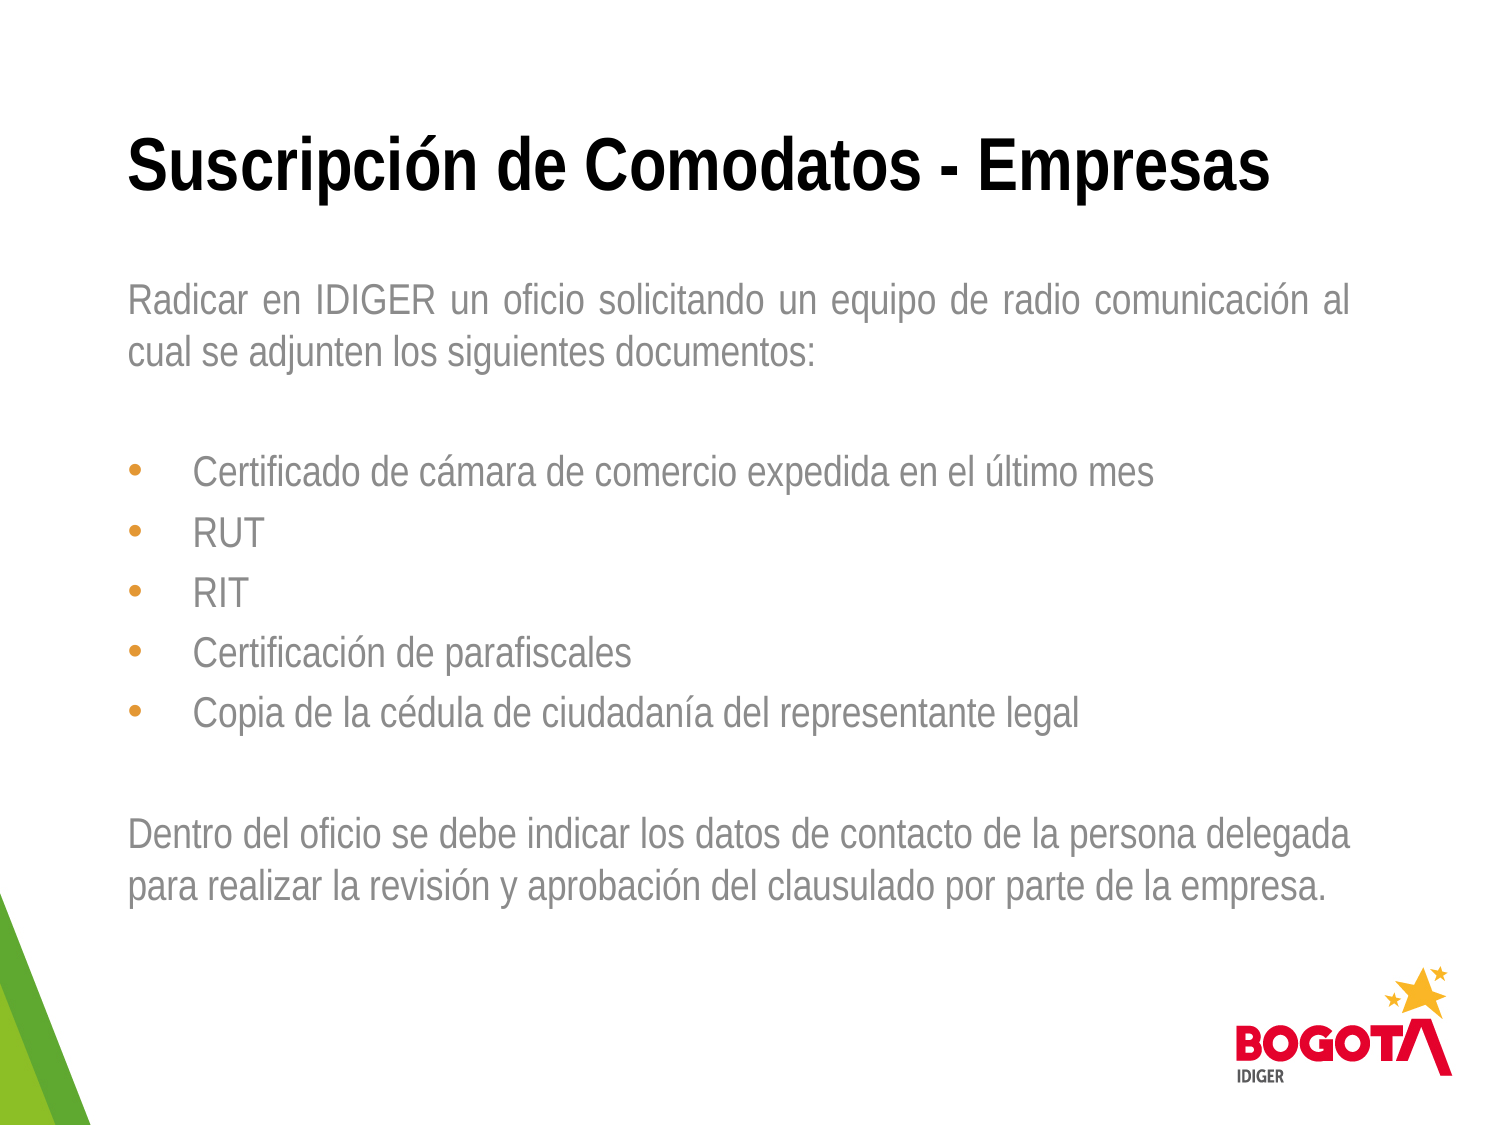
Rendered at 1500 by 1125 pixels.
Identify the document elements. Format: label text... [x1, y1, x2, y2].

title Suscripción de Comodatos - Empresas [112, 90, 1388, 232]
picture [0, 0, 1500, 1125]
subtitle Radicar en IDIGER un oficio solicitando un equipo de radio comunicación al cual se adjunten los siguientes documentos: Certificado de cámara de comercio expedida en el último mes RUT RIT Certificación de parafiscales Copia de la cédula de ciudadanía del representante legal Dentro del oficio se debe indicar los datos de contacto de la persona delegada para realizar la revisión y aprobación del clausulado por parte de la empresa. [112, 264, 1367, 958]
